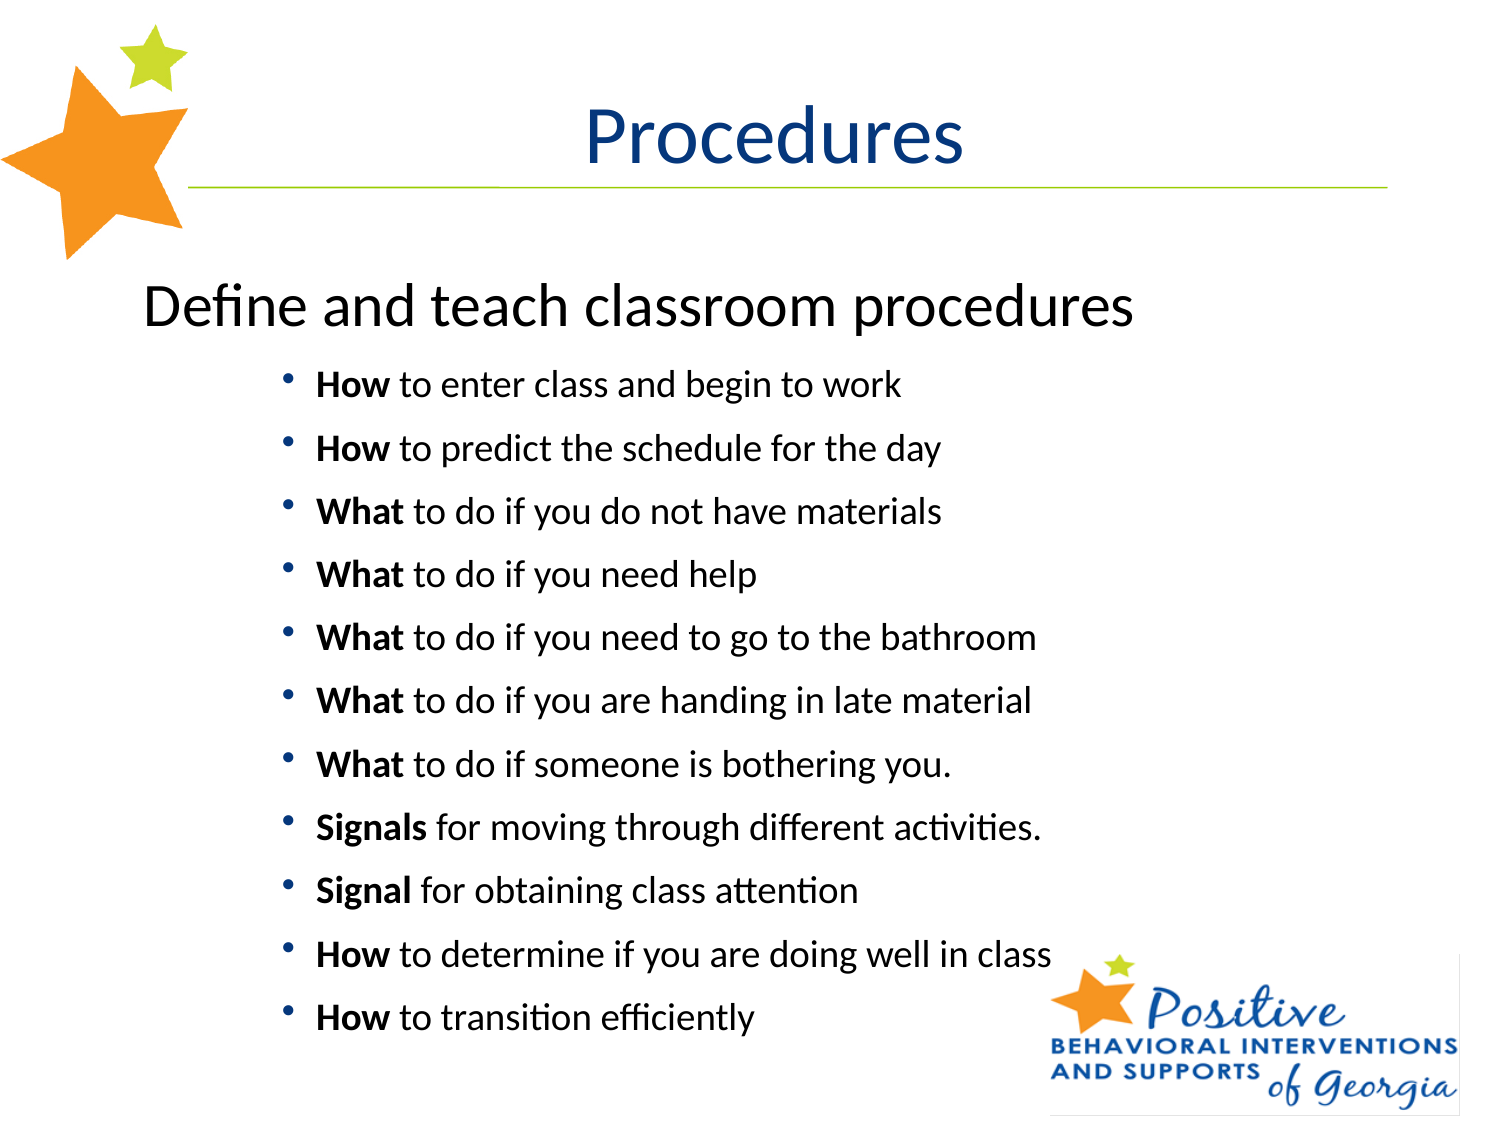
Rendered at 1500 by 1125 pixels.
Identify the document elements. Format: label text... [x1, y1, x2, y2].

title Procedures [231, 0, 1338, 188]
list Define and teach classroom procedures How to enter class and begin to work How to predict the schedule for the day What to do if you do not have materials What to do if you need help What to do if you need to go to the bathroom What to do if you are handing in late material What to do if someone is bothering you. Signals for moving through different activities. Signal for obtaining class attention How to determine if you are doing well in class How to transition efficiently [129, 264, 1292, 1053]
picture [0, 24, 188, 260]
picture [1050, 954, 1461, 1117]
